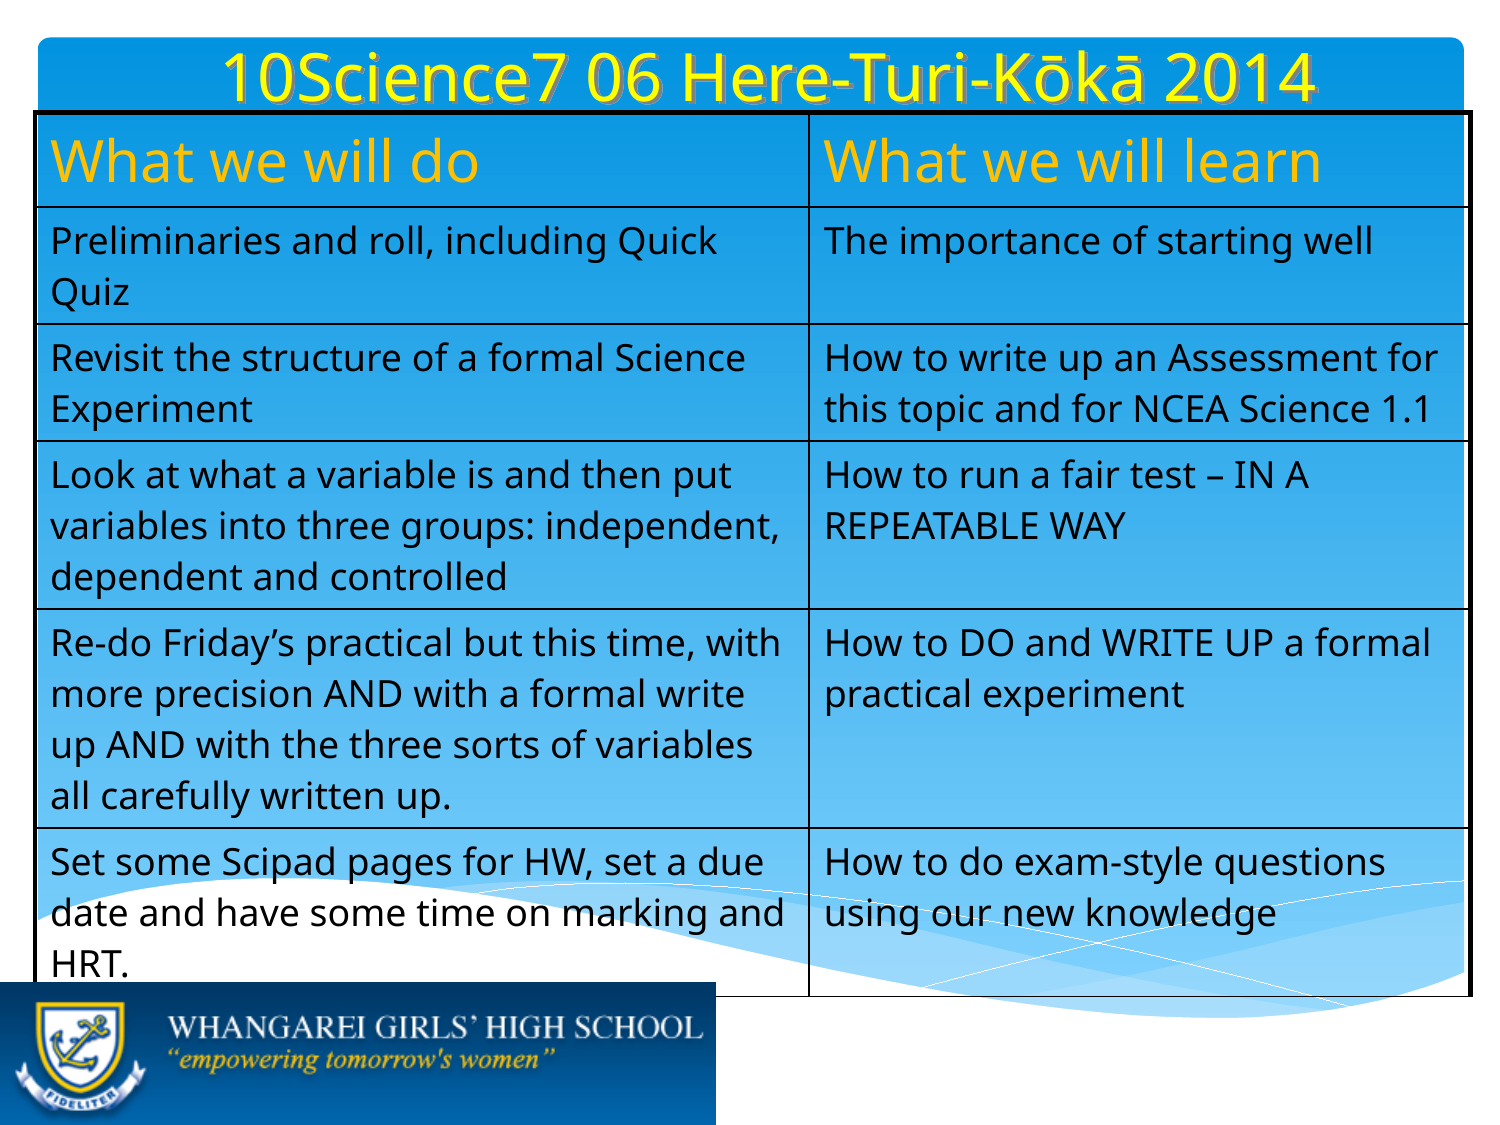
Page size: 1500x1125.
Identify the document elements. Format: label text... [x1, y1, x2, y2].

text_box 10Science7 06 Here-Turi-Kōkā 2014 [162, 24, 1375, 110]
table_header What we will do [37, 115, 808, 206]
table_header What we will learn [810, 115, 1468, 206]
table_cell Look at what a variable is and then put variables into three groups: independent, dependent and controlled [37, 442, 808, 608]
table_cell Re-do Friday’s practical but this time, with more precision AND with a formal write up AND with the three sorts of variables all carefully written up. [37, 610, 808, 827]
table_cell Preliminaries and roll, including Quick Quiz [37, 208, 808, 323]
table_cell How to do exam-style questions using our new knowledge [810, 829, 1468, 996]
table_cell Revisit the structure of a formal Science Experiment [37, 325, 808, 440]
table_cell How to DO and WRITE UP a formal practical experiment [810, 610, 1468, 827]
table_cell How to write up an Assessment for this topic and for NCEA Science 1.1 [810, 325, 1468, 440]
picture [0, 982, 716, 1125]
table_cell Set some Scipad pages for HW, set a due date and have some time on marking and HRT. [37, 829, 808, 996]
table_cell The importance of starting well [810, 208, 1468, 323]
table_cell How to run a fair test – IN A REPEATABLE WAY [810, 442, 1468, 608]
